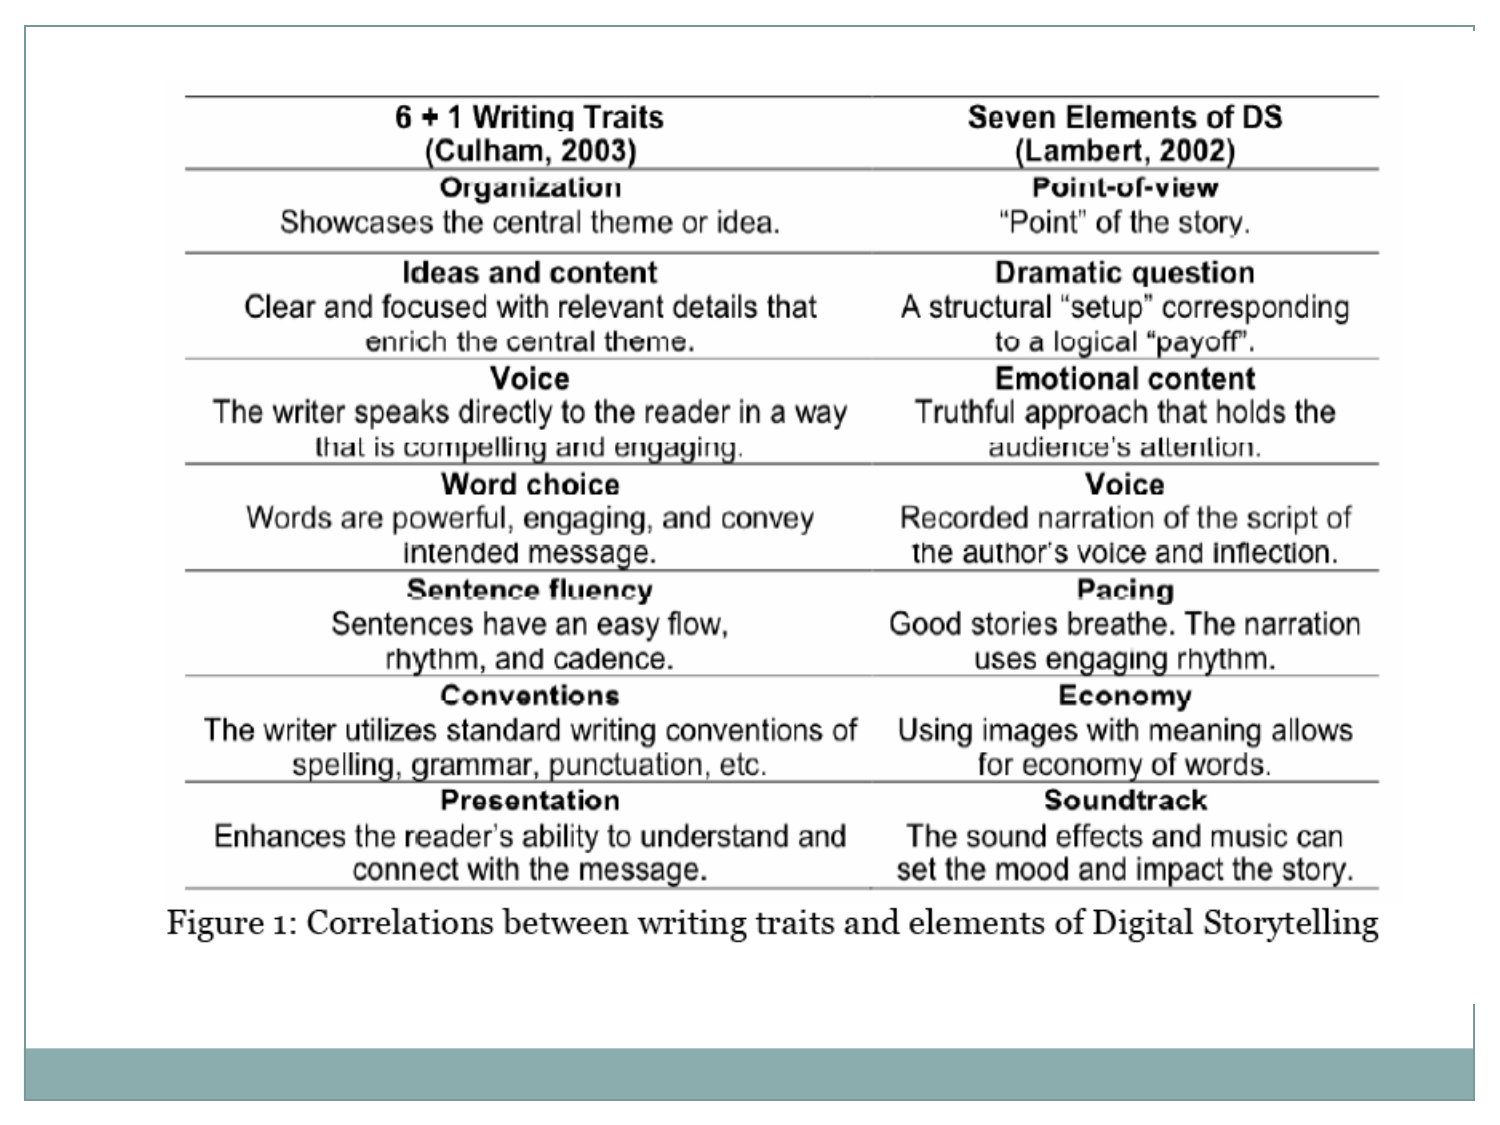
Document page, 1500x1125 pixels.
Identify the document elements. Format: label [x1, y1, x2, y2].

picture [0, 30, 1500, 1004]
